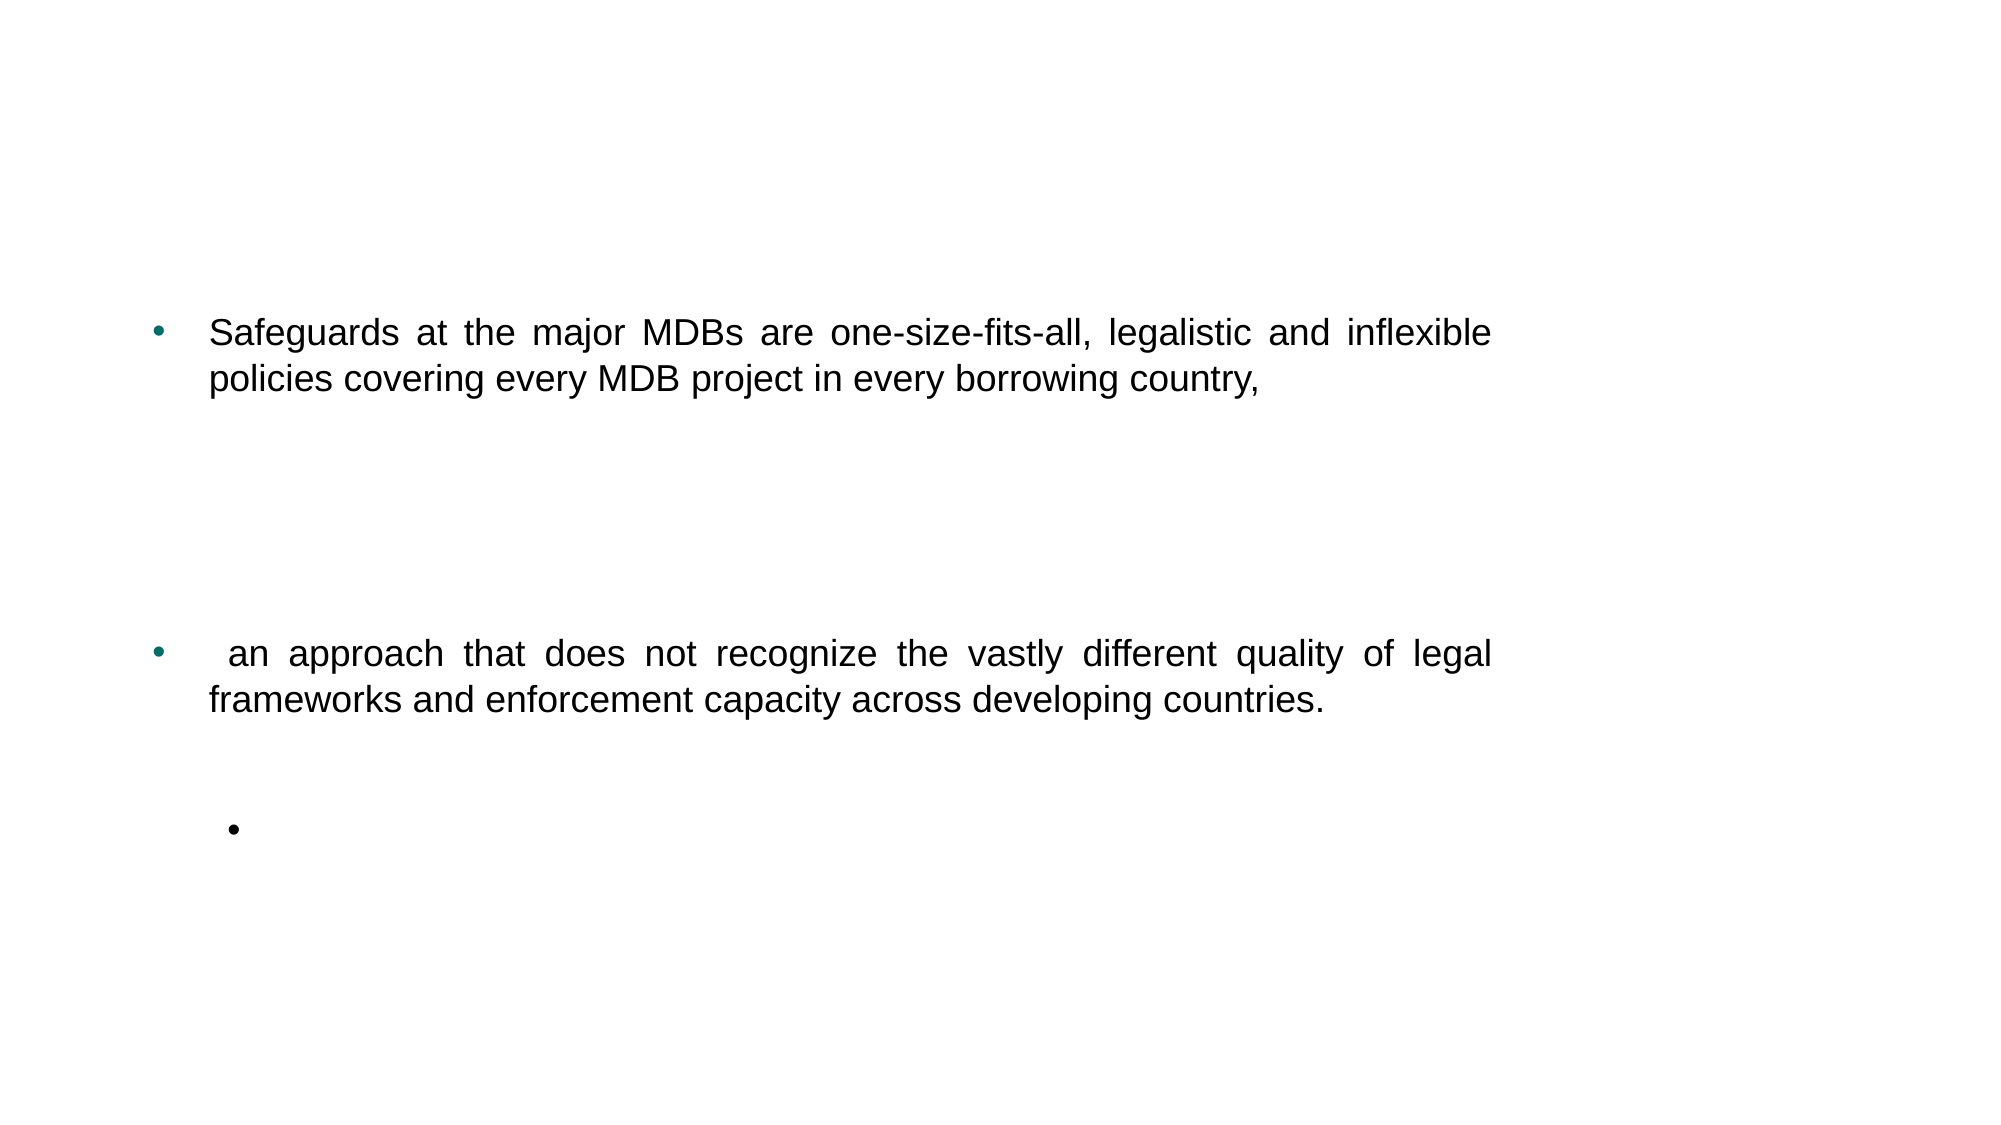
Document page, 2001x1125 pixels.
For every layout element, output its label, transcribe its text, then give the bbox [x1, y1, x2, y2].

list Safeguards at the major MDBs are one-size-fits-all, legalistic and inflexible policies covering every MDB project in every borrowing country, an approach that does not recognize the vastly different quality of legal frameworks and enforcement capacity across developing countries. [137, 299, 1863, 1014]
